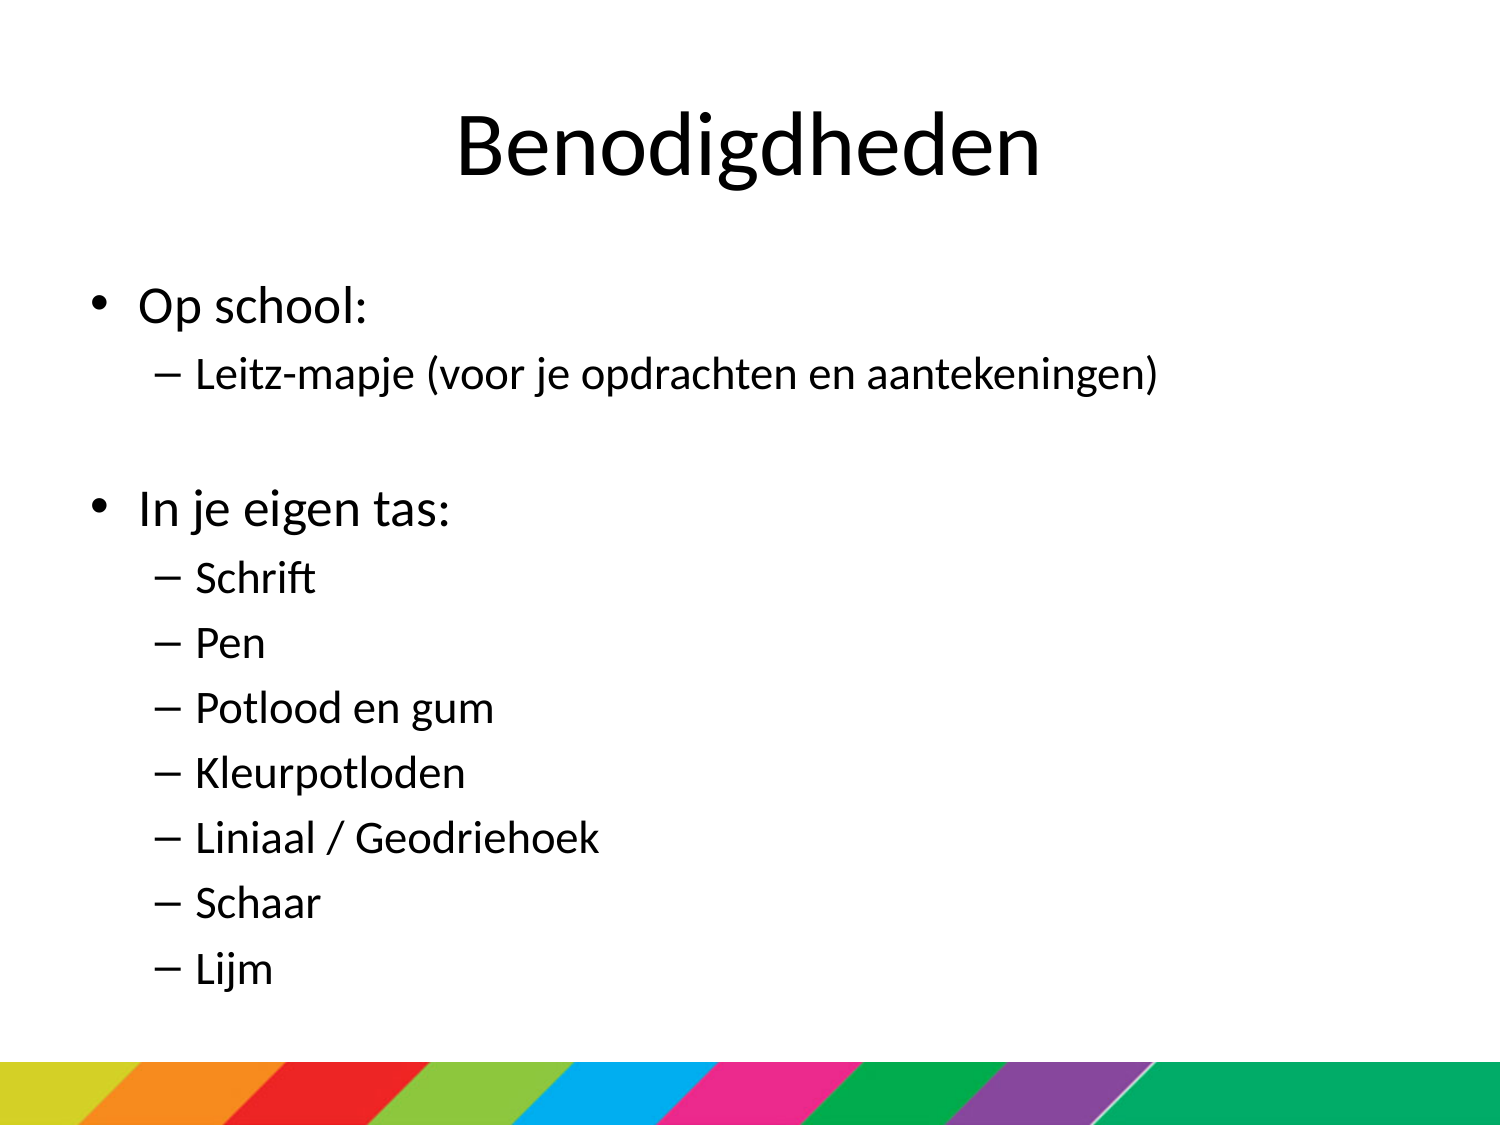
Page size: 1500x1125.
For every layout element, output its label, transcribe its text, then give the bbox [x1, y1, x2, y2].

title Benodigdheden [75, 45, 1425, 233]
picture [656, 1062, 1500, 1125]
list Op school: Leitz-mapje (voor je opdrachten en aantekeningen) In je eigen tas: Schrift Pen Potlood en gum Kleurpotloden Liniaal / Geodriehoek Schaar Lijm [75, 262, 1425, 1005]
picture [0, 1062, 574, 1125]
